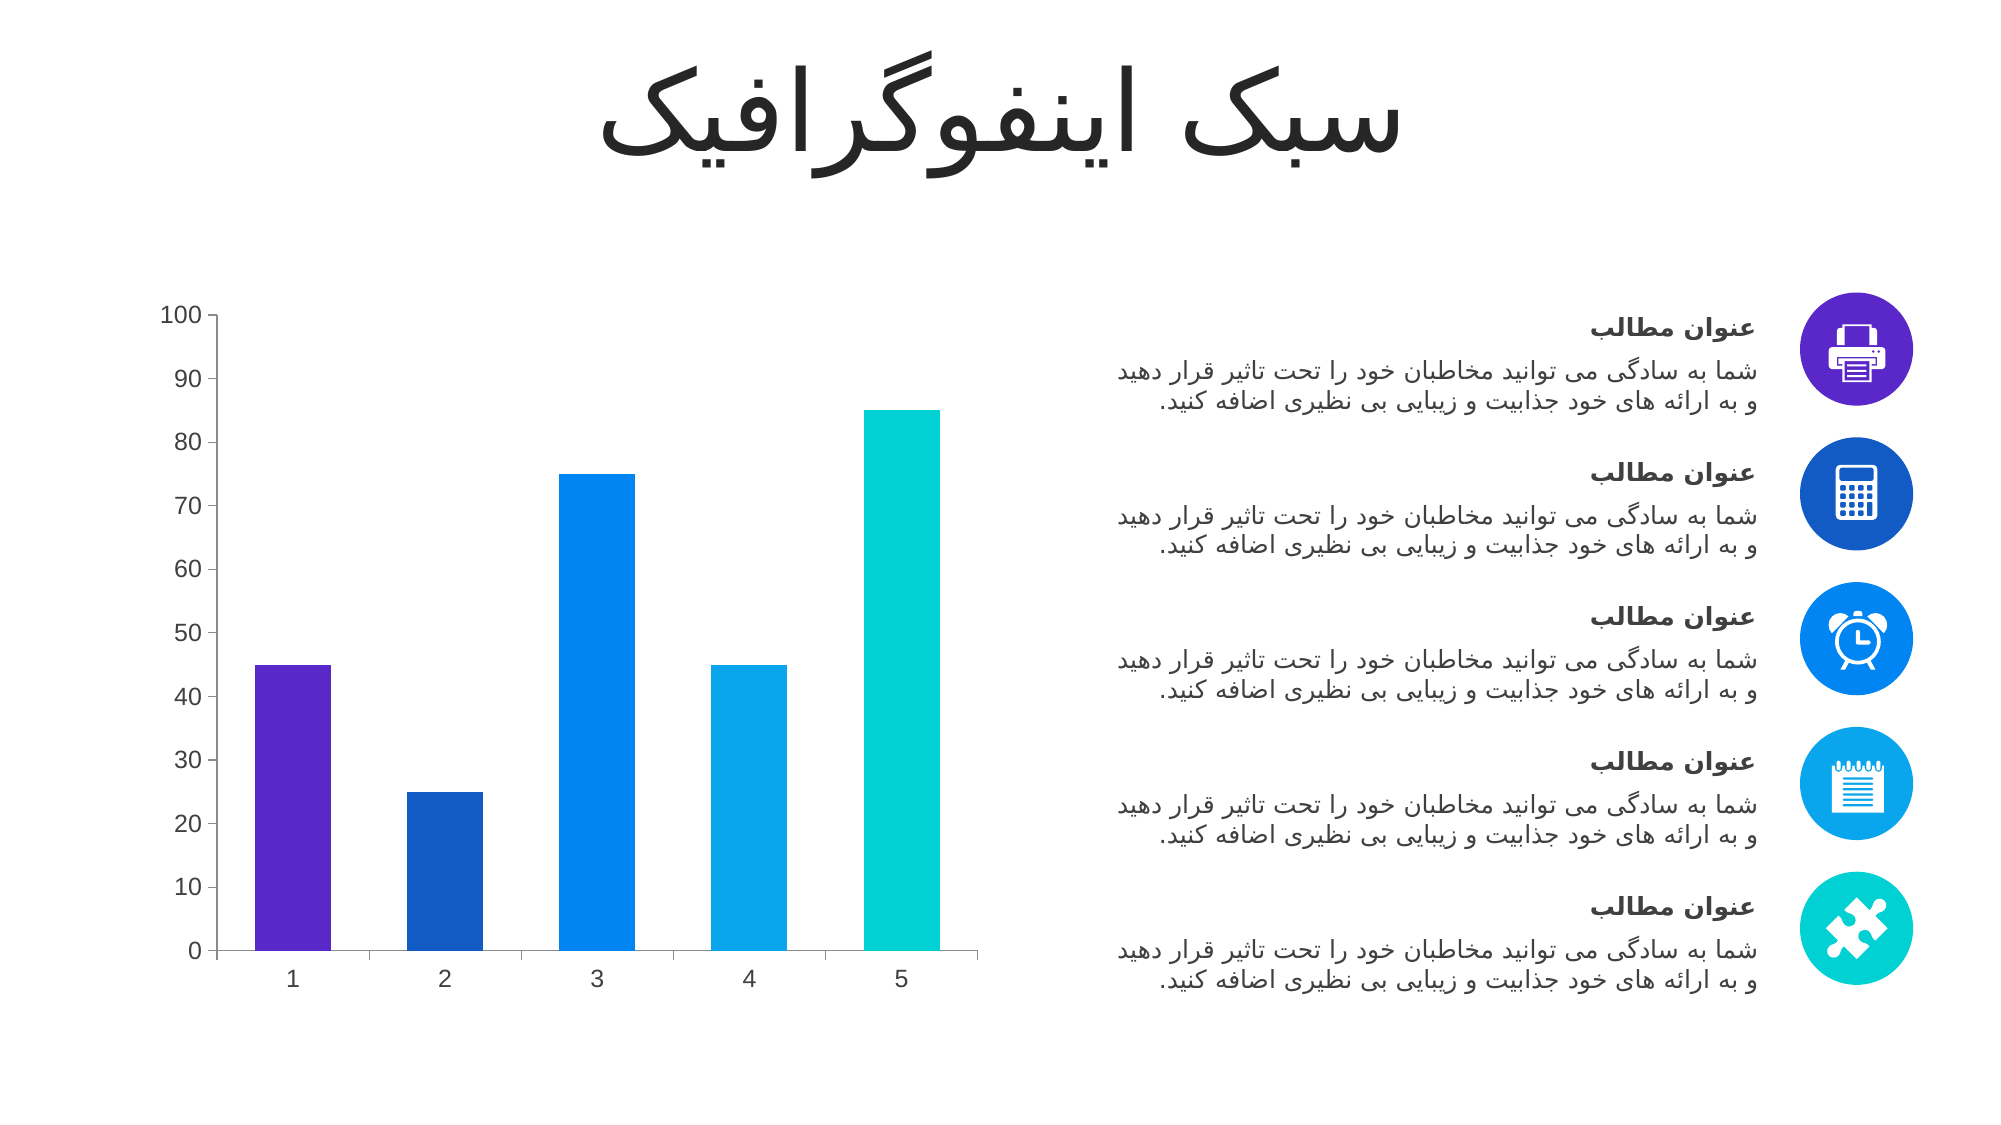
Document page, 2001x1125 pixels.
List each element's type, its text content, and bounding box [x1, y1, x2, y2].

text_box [1085, 738, 1775, 858]
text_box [1085, 593, 1775, 713]
text_box [1798, 581, 1915, 697]
text_box [1827, 323, 1887, 384]
text_box [1798, 436, 1915, 552]
text_box [1798, 870, 1915, 986]
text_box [1085, 448, 1775, 568]
text_box [1798, 725, 1915, 842]
text_box [1827, 609, 1889, 671]
list سبک اینفوگرافیک [53, 55, 1952, 175]
text_box [1824, 895, 1890, 961]
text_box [1085, 303, 1775, 423]
text_box [1798, 291, 1915, 407]
text_box [1830, 759, 1886, 814]
text_box [1834, 463, 1879, 521]
chart [142, 287, 995, 1007]
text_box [1085, 882, 1775, 1002]
